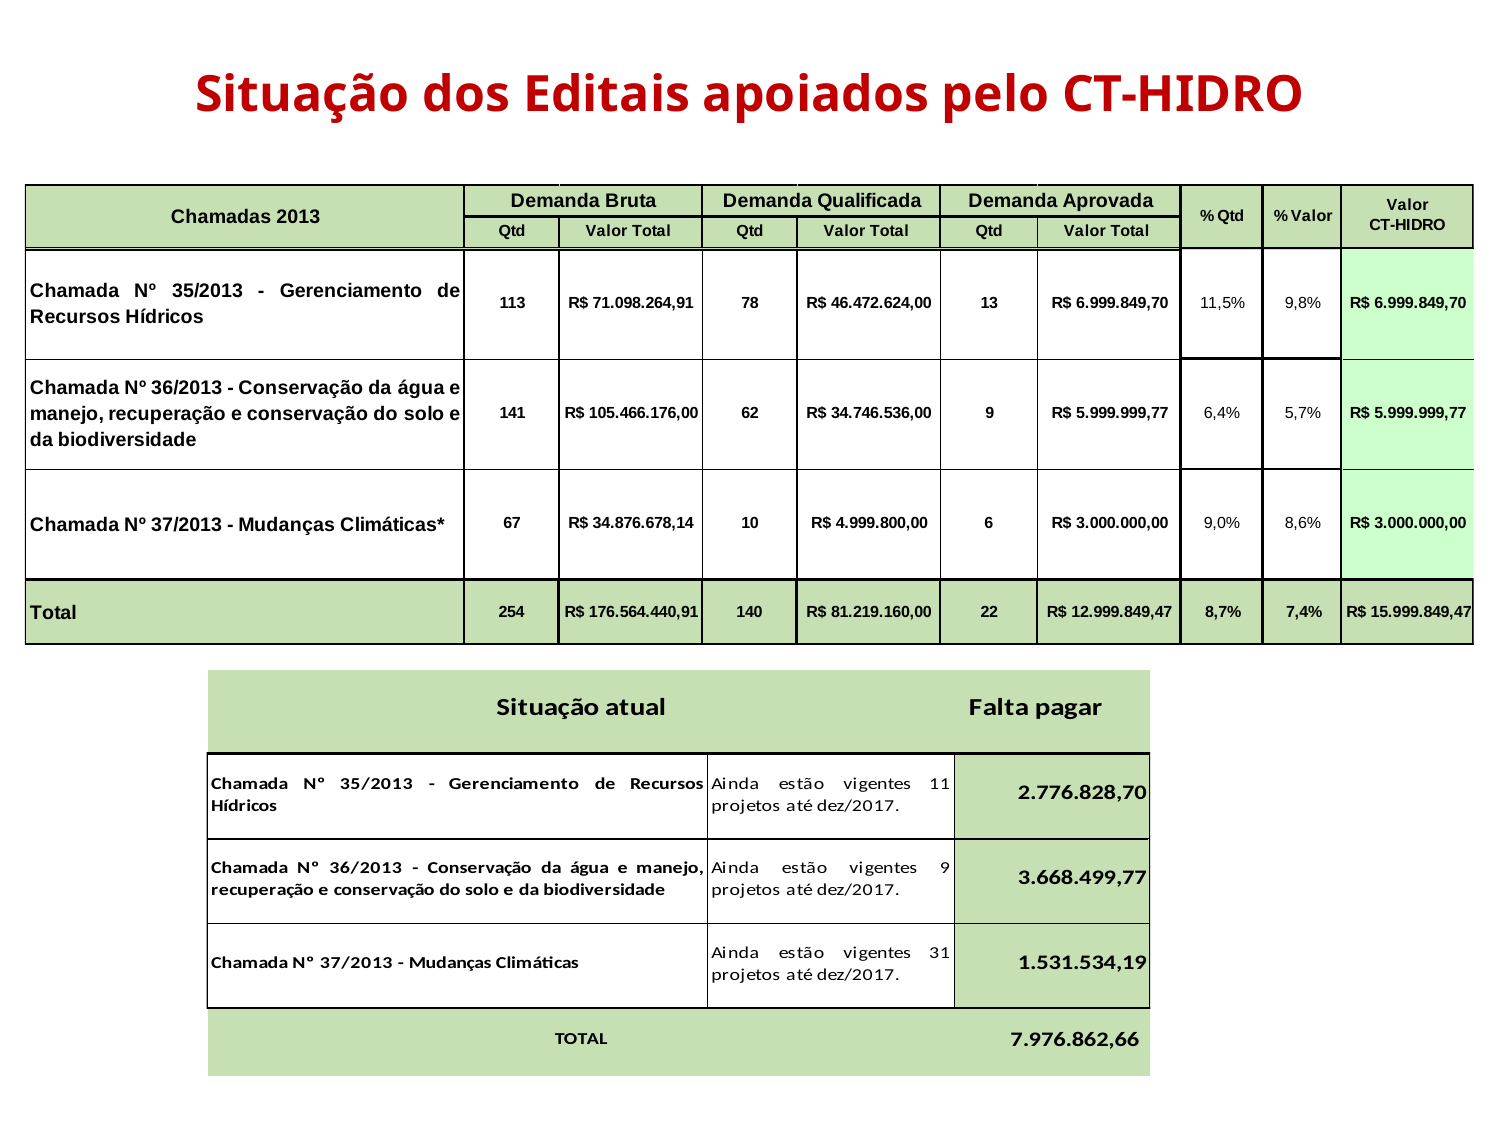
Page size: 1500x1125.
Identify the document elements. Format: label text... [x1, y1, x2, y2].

picture [24, 184, 1476, 646]
title Situação dos Editais apoiados pelo CT-HIDRO [75, 45, 1425, 138]
picture [206, 668, 1152, 1078]
